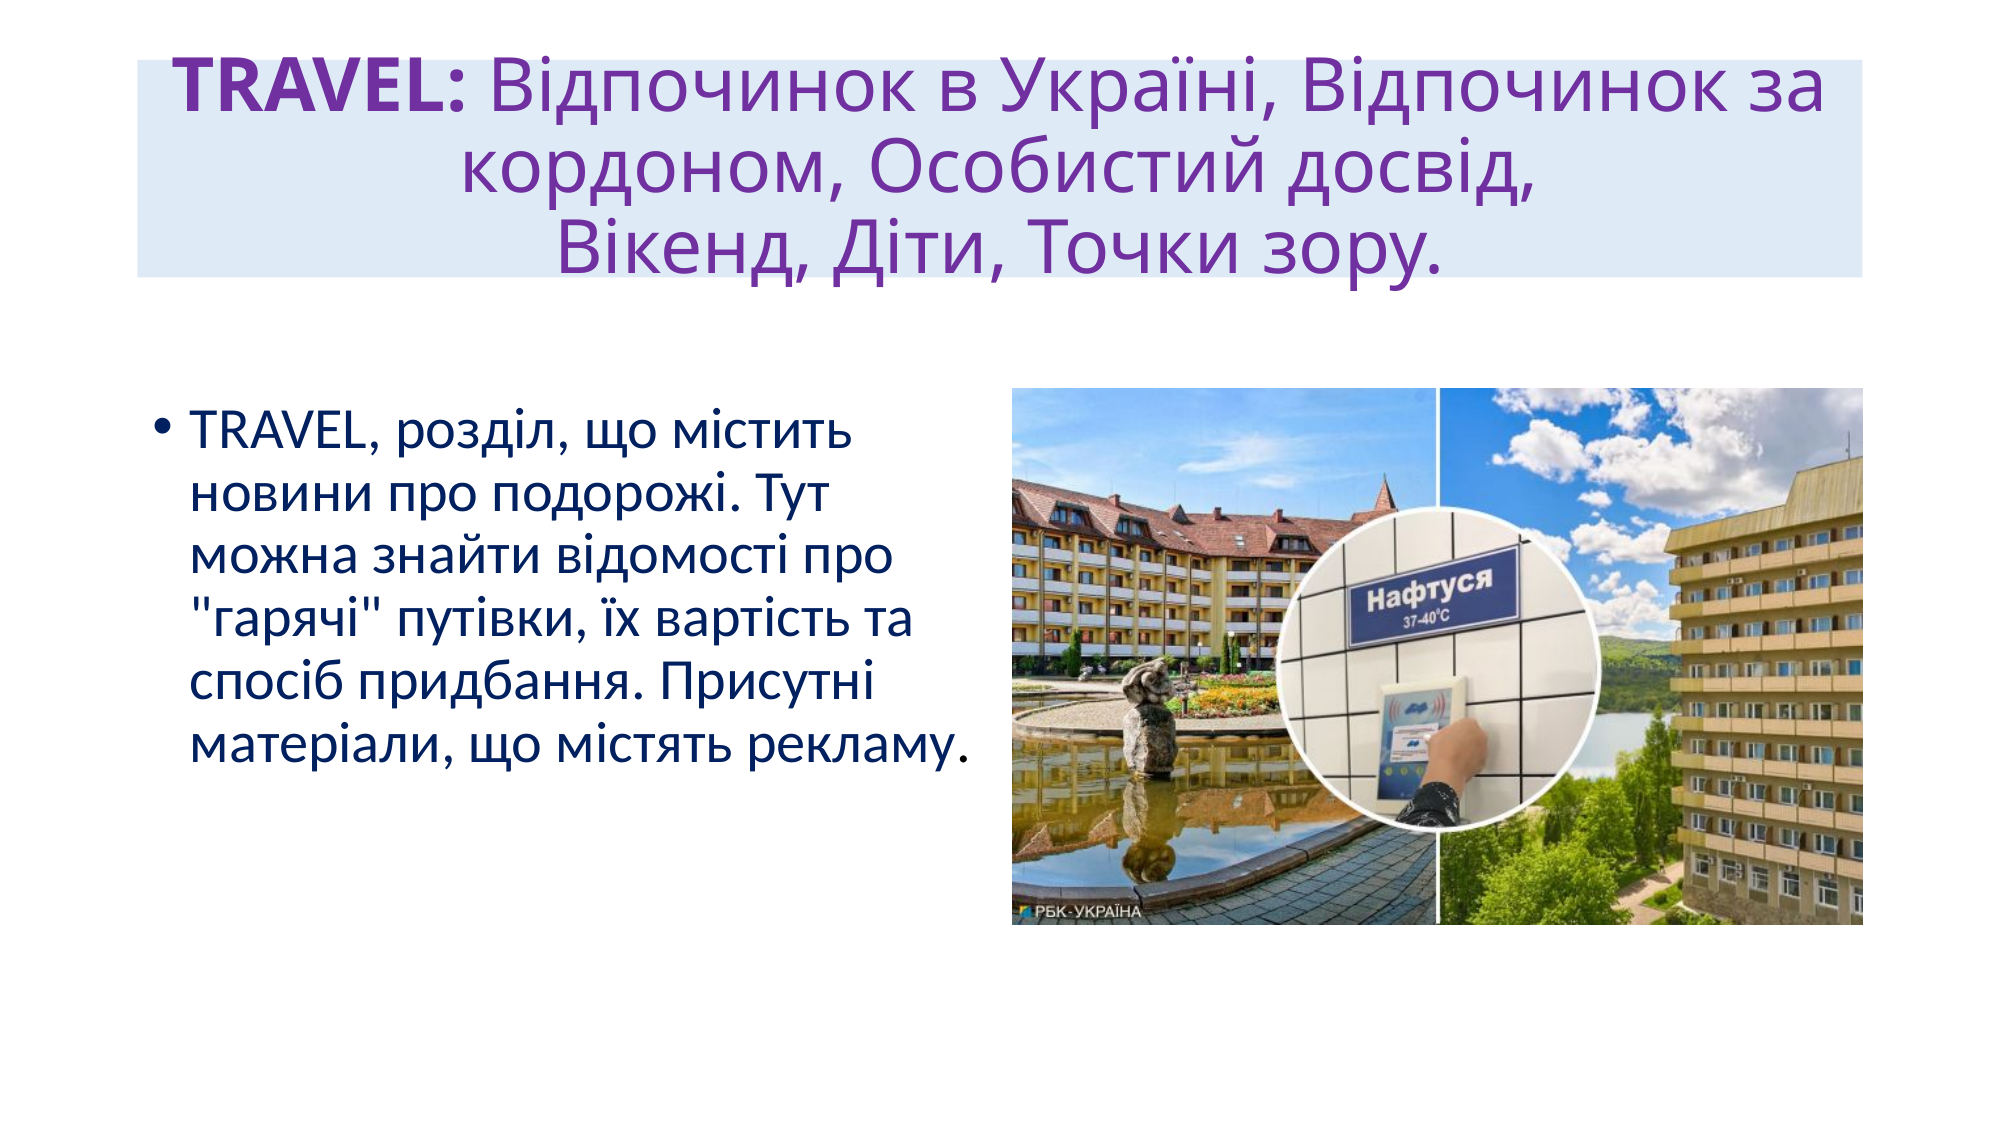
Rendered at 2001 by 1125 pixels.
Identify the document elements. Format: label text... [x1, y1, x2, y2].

list TRAVEL, розділ, що містить новини про подорожі. Тут можна знайти відомості про "гарячі" путівки, їх вартість та спосіб придбання. Присутні матеріали, що містять рекламу. [137, 299, 988, 1014]
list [1012, 388, 1863, 925]
title TRAVEL: Відпочинок в Україні, Відпочинок за кордоном, Особистий досвід, Вікенд, Діти, Точки зору. [137, 59, 1863, 278]
